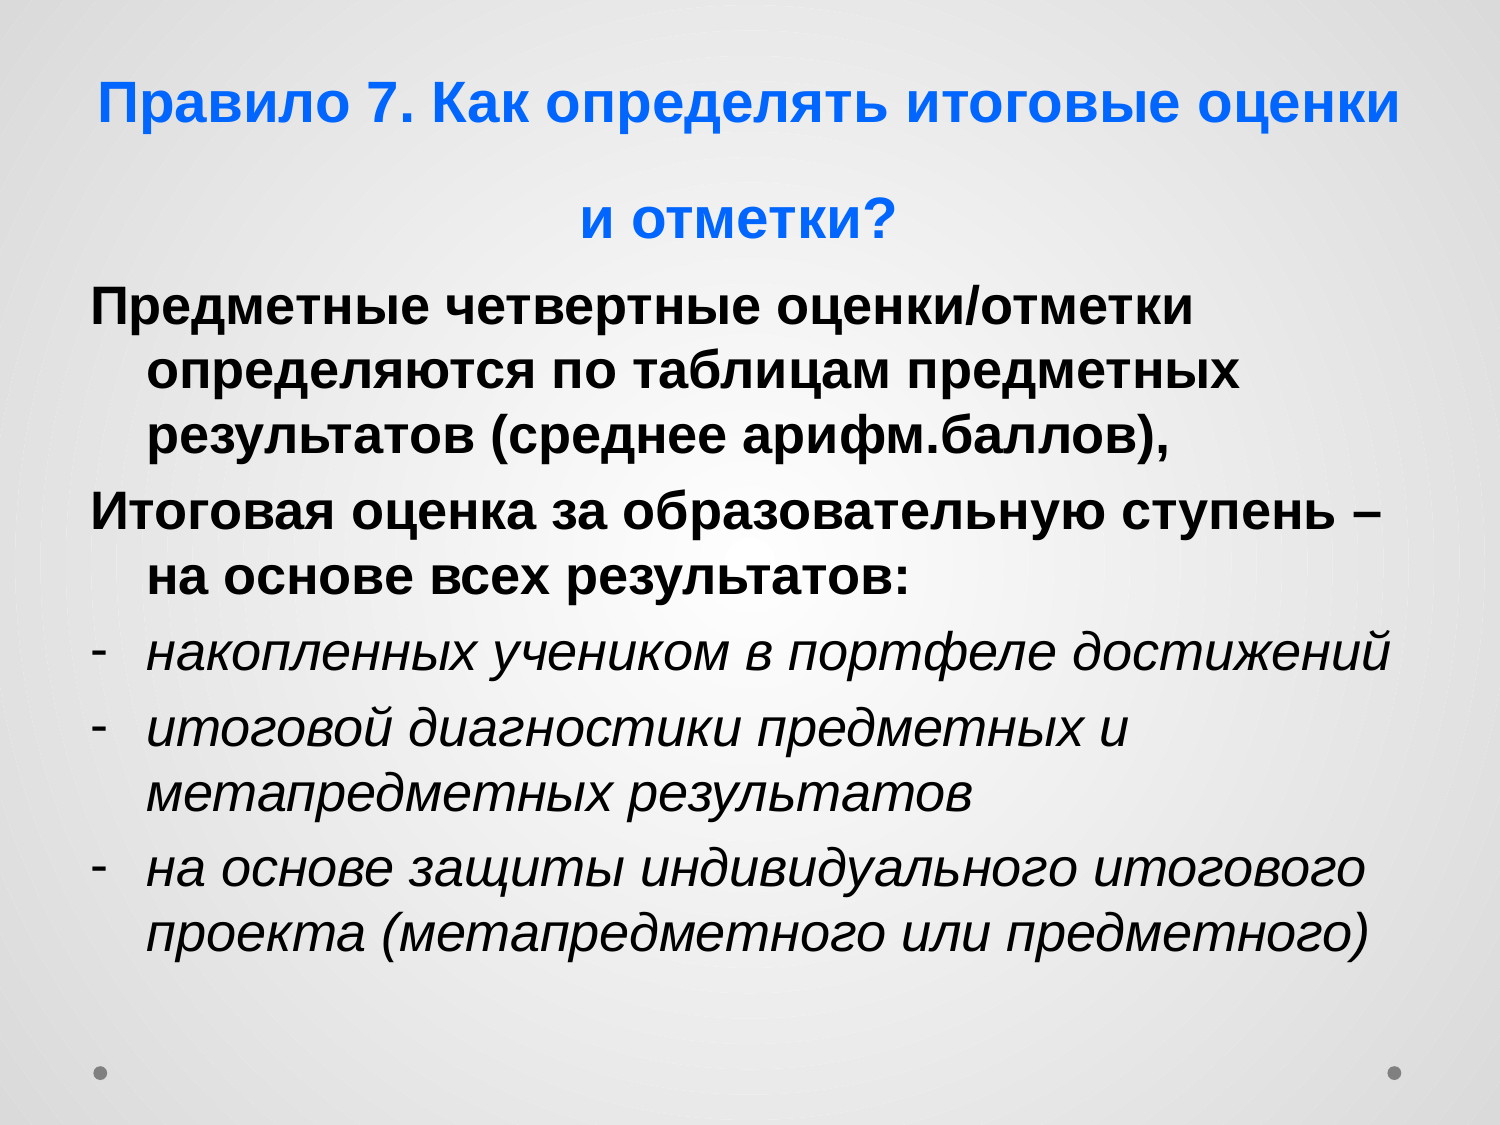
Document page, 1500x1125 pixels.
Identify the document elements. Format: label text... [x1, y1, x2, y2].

title Правило 7. Как определять итоговые оценки и отметки? [75, 0, 1425, 262]
list Предметные четвертные оценки/отметки определяются по таблицам предметных результатов (среднее арифм.баллов), Итоговая оценка за образовательную ступень – на основе всех результатов: накопленных учеником в портфеле достижений итоговой диагностики предметных и метапредметных результатов на основе защиты индивидуального итогового проекта (метапредметного или предметного) [75, 262, 1425, 1005]
